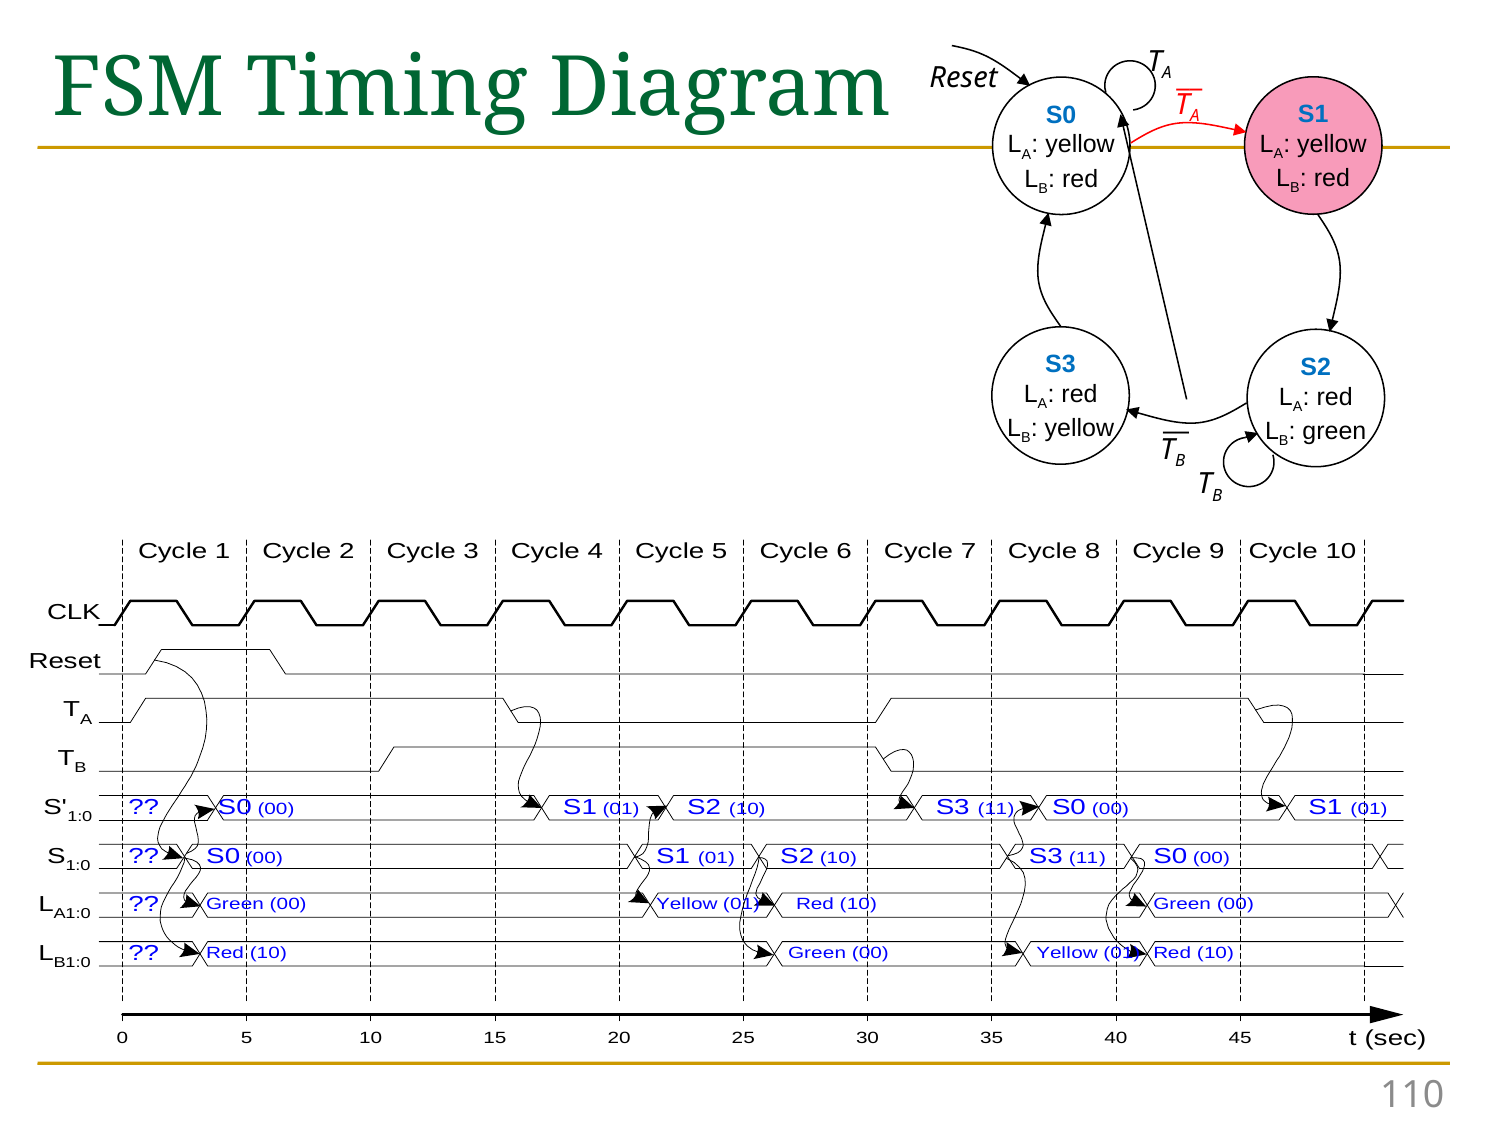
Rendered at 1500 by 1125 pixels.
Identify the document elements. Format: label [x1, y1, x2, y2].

title [1143, 90, 1160, 134]
title [1013, 78, 1026, 90]
title [1143, 134, 1232, 200]
title [37, 24, 1450, 200]
text_box [914, 35, 1397, 512]
slide_number [1121, 1066, 1460, 1125]
list [0, 524, 1476, 1066]
